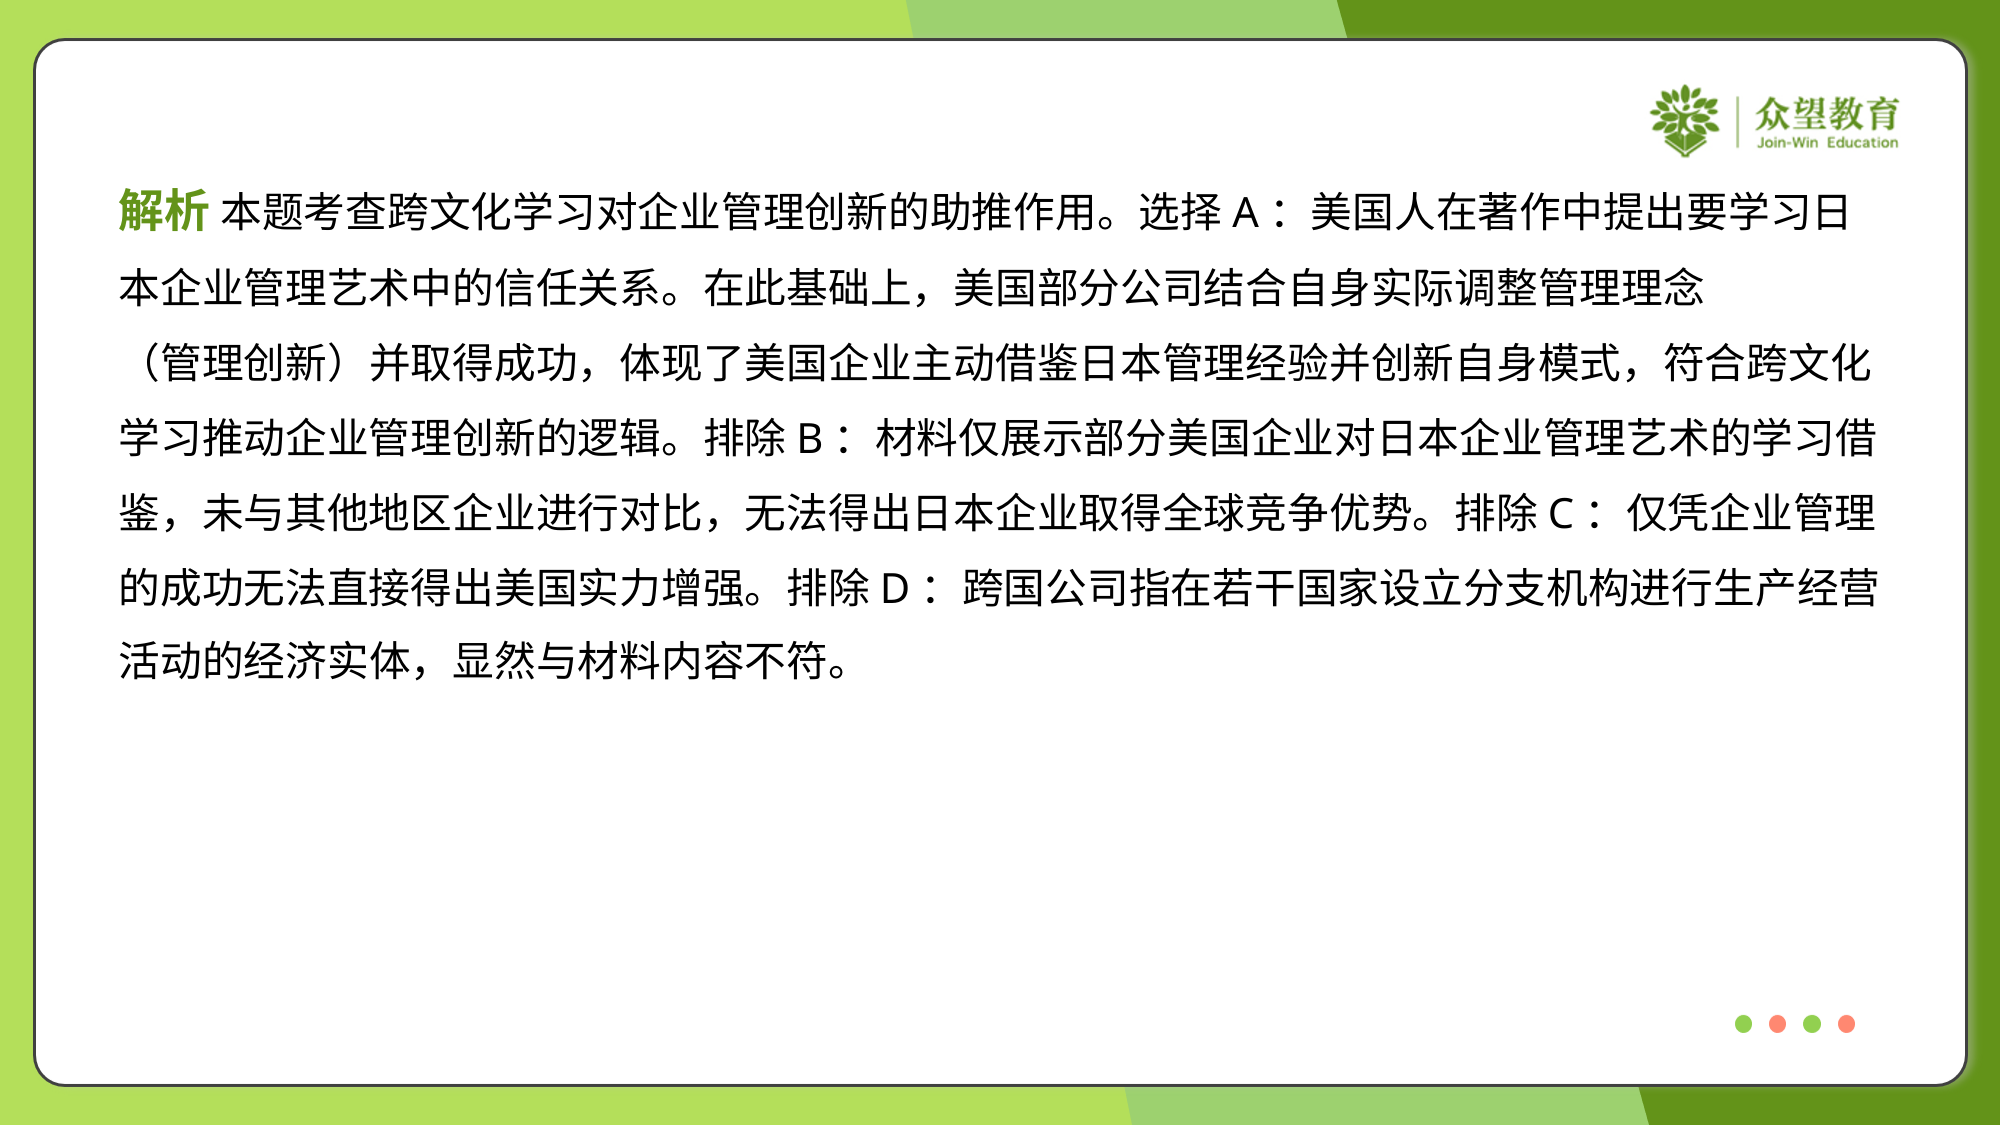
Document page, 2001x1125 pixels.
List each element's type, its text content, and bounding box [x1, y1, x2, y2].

picture [0, 0, 2000, 1125]
text_box 解析 本题考查跨文化学习对企业管理创新的助推作用。选择A：美国人在著作中提出要学习日 本企业管理艺术中的信任关系。在此基础上，美国部分公司结合自身实际调整管理理念 （管理创新）并取得成功，体现了美国企业主动借鉴日本管理经验并创新自身模式，符合跨文化 学习推动企业管理创新的逻辑。排除B：材料仅展示部分美国企业对日本企业管理艺术的学习借 鉴，未与其他地区企业进行对比，无法得出日本企业取得全球竞争优势。排除C：仅凭企业管理 的成功无法直接得出美国实力增强。排除D：跨国公司指在若干国家设立分支机构进行生产经营 活动的经济实体，显然与材料内容不符。 [118, 159, 1883, 677]
